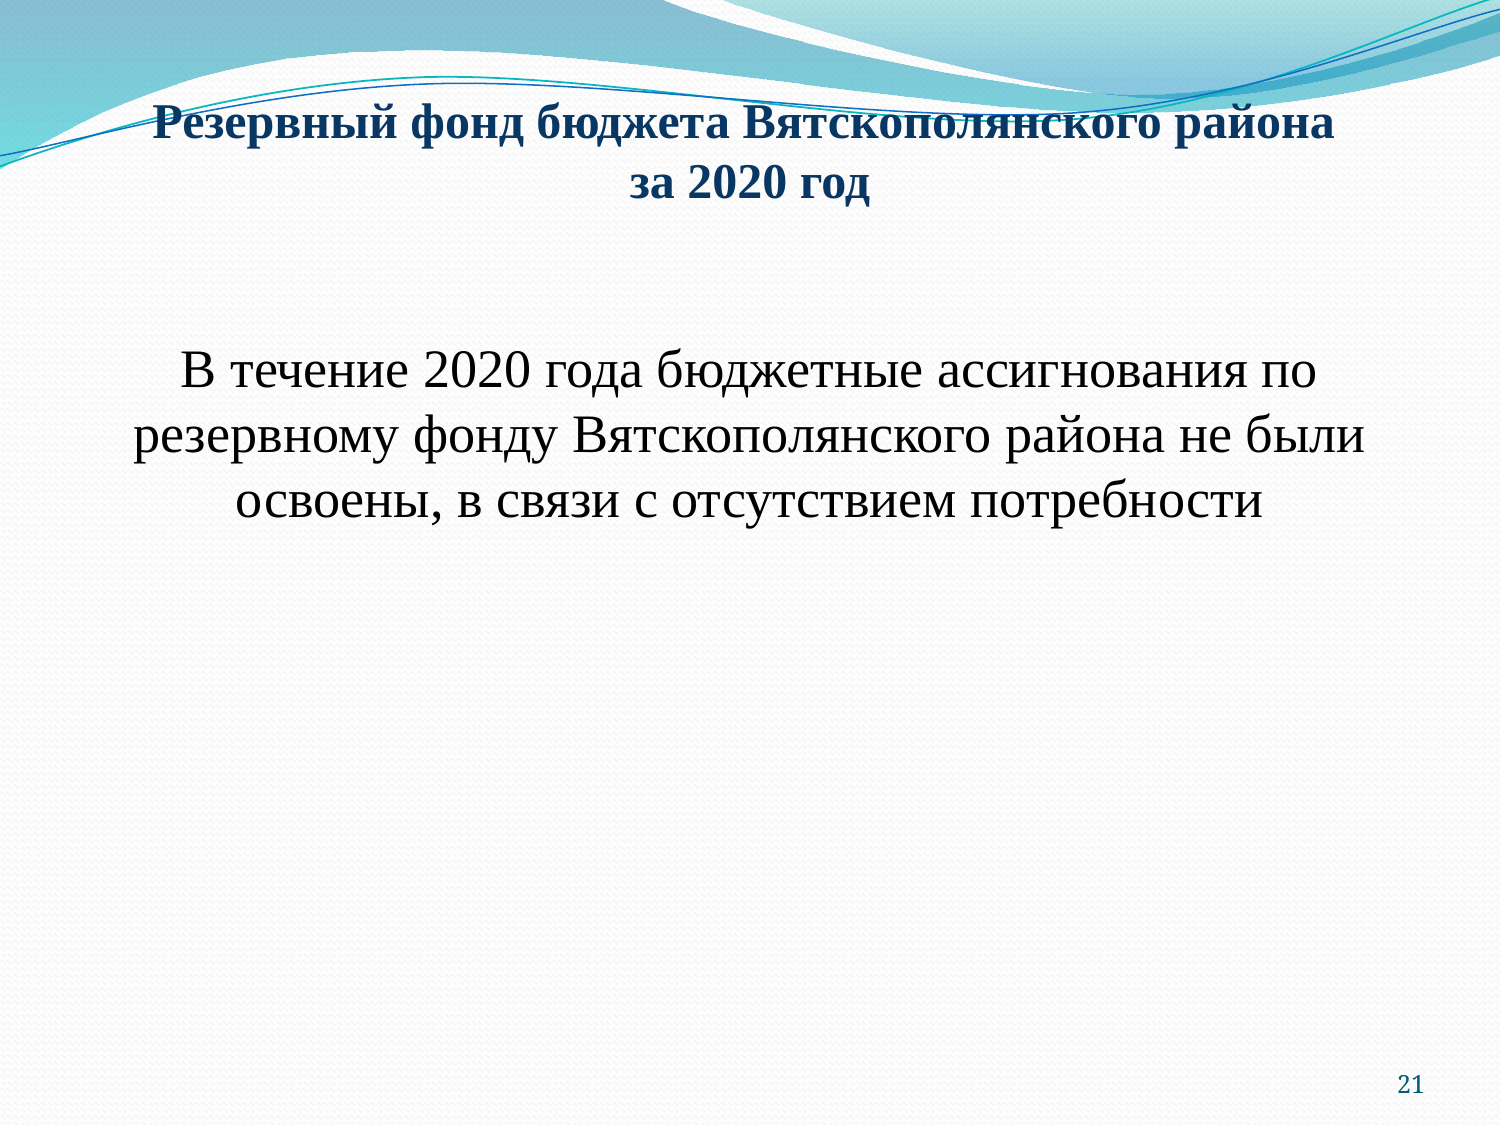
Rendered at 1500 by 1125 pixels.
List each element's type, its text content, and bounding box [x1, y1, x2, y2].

title Резервный фонд бюджета Вятскополянского района за 2020 год [75, 30, 1425, 209]
slide_number 21 [1299, 1042, 1425, 1103]
list В течение 2020 года бюджетные ассигнования по резервному фонду Вятскополянского района не были освоены, в связи с отсутствием потребности [75, 326, 1425, 835]
